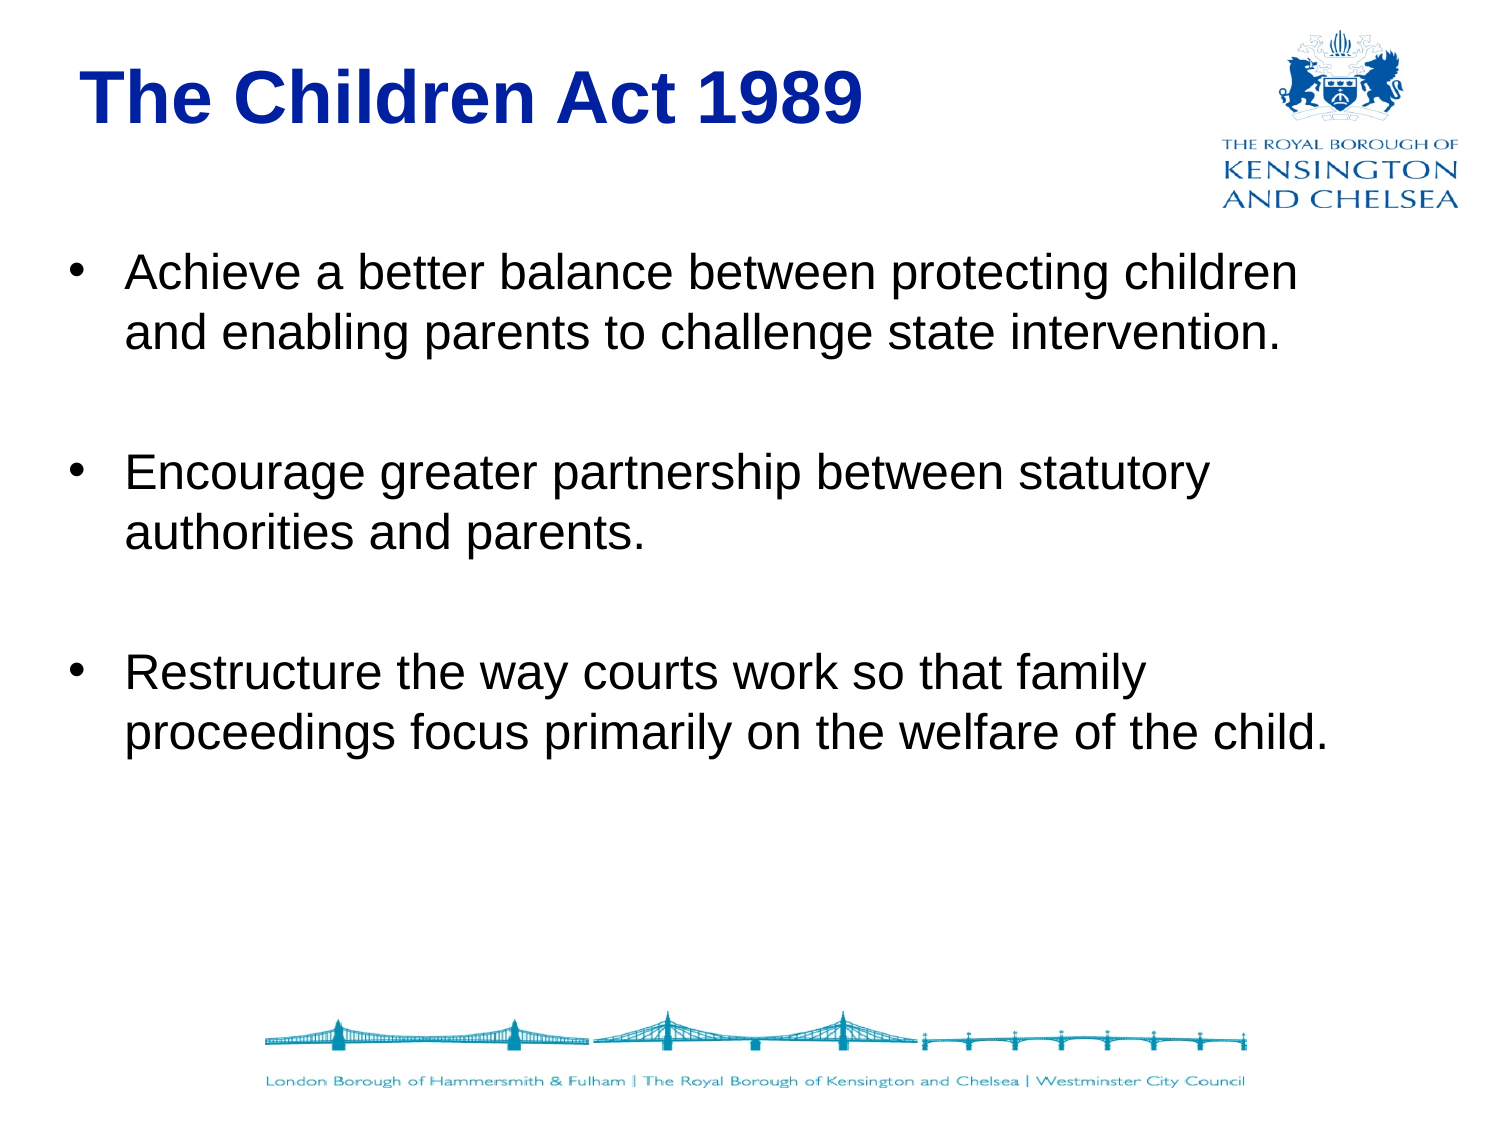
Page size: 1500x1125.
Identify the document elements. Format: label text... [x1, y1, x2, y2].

title The Children Act 1989 [64, 0, 1415, 188]
list Achieve a better balance between protecting children and enabling parents to challenge state intervention. Encourage greater partnership between statutory authorities and parents. Restructure the way courts work so that family proceedings focus primarily on the welfare of the child. [53, 231, 1404, 1059]
picture [1222, 30, 1458, 209]
picture [265, 1011, 1247, 1089]
